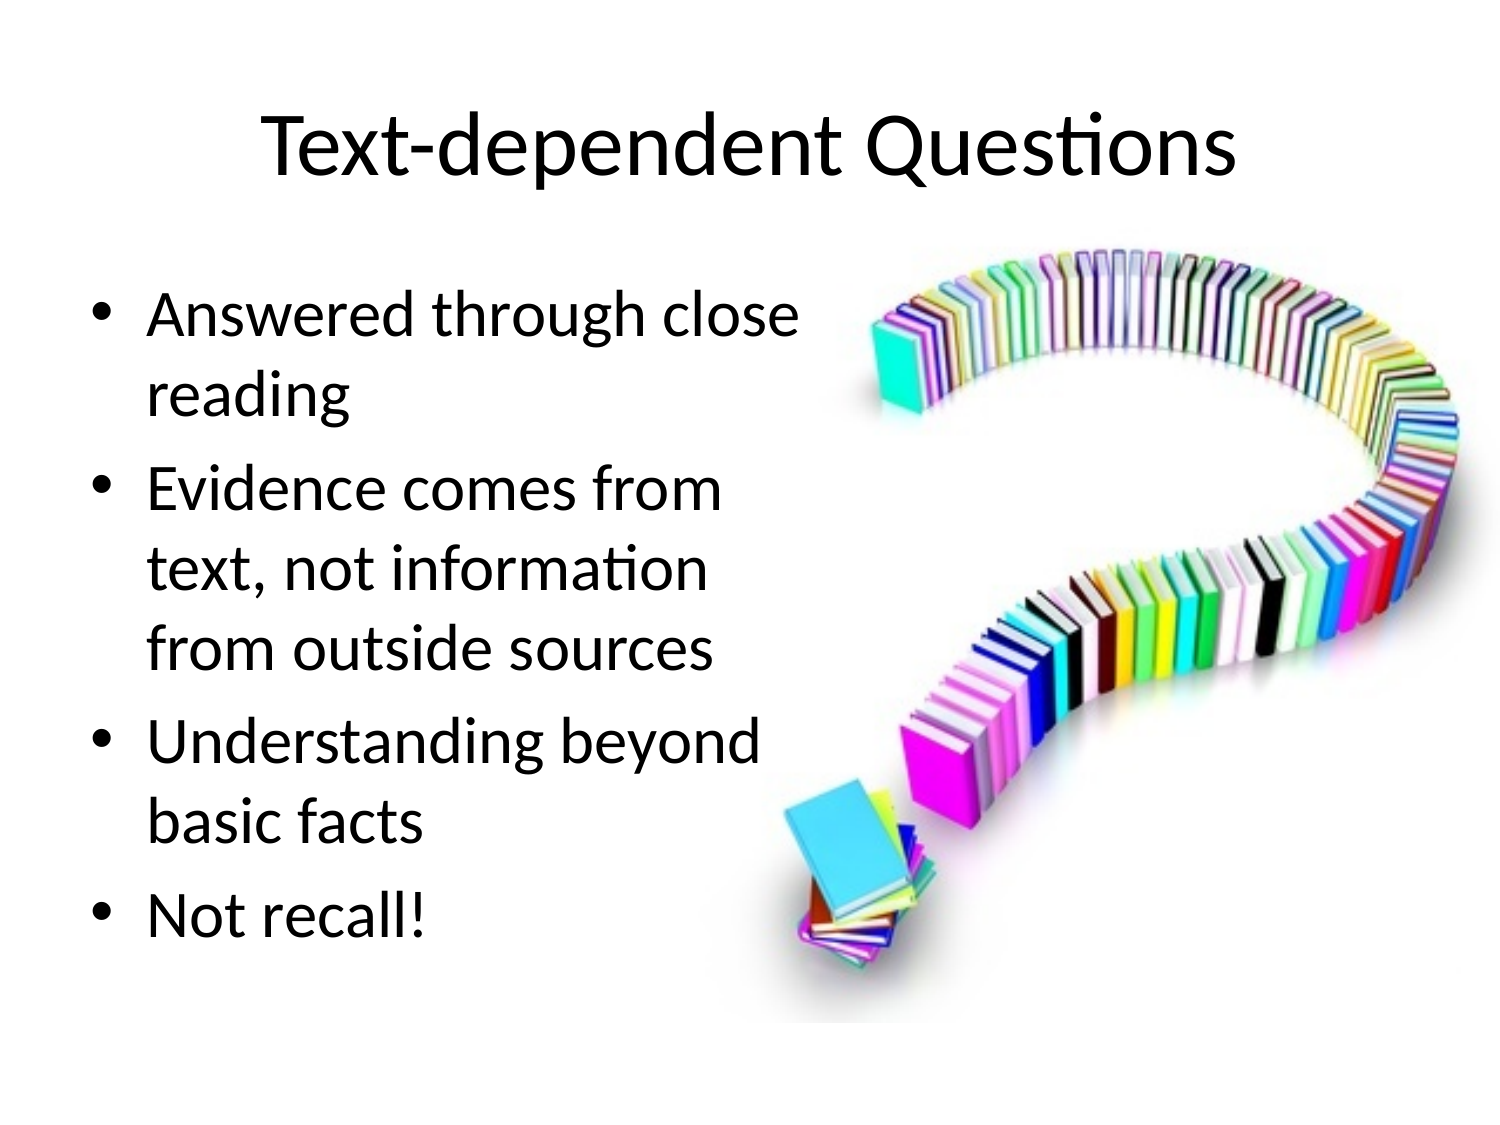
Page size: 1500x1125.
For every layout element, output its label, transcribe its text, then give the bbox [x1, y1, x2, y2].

title Text-dependent Questions [75, 45, 1425, 233]
picture [688, 210, 1500, 1023]
list Answered through close reading Evidence comes from text, not information from outside sources Understanding beyond basic facts Not recall! [75, 262, 682, 1005]
